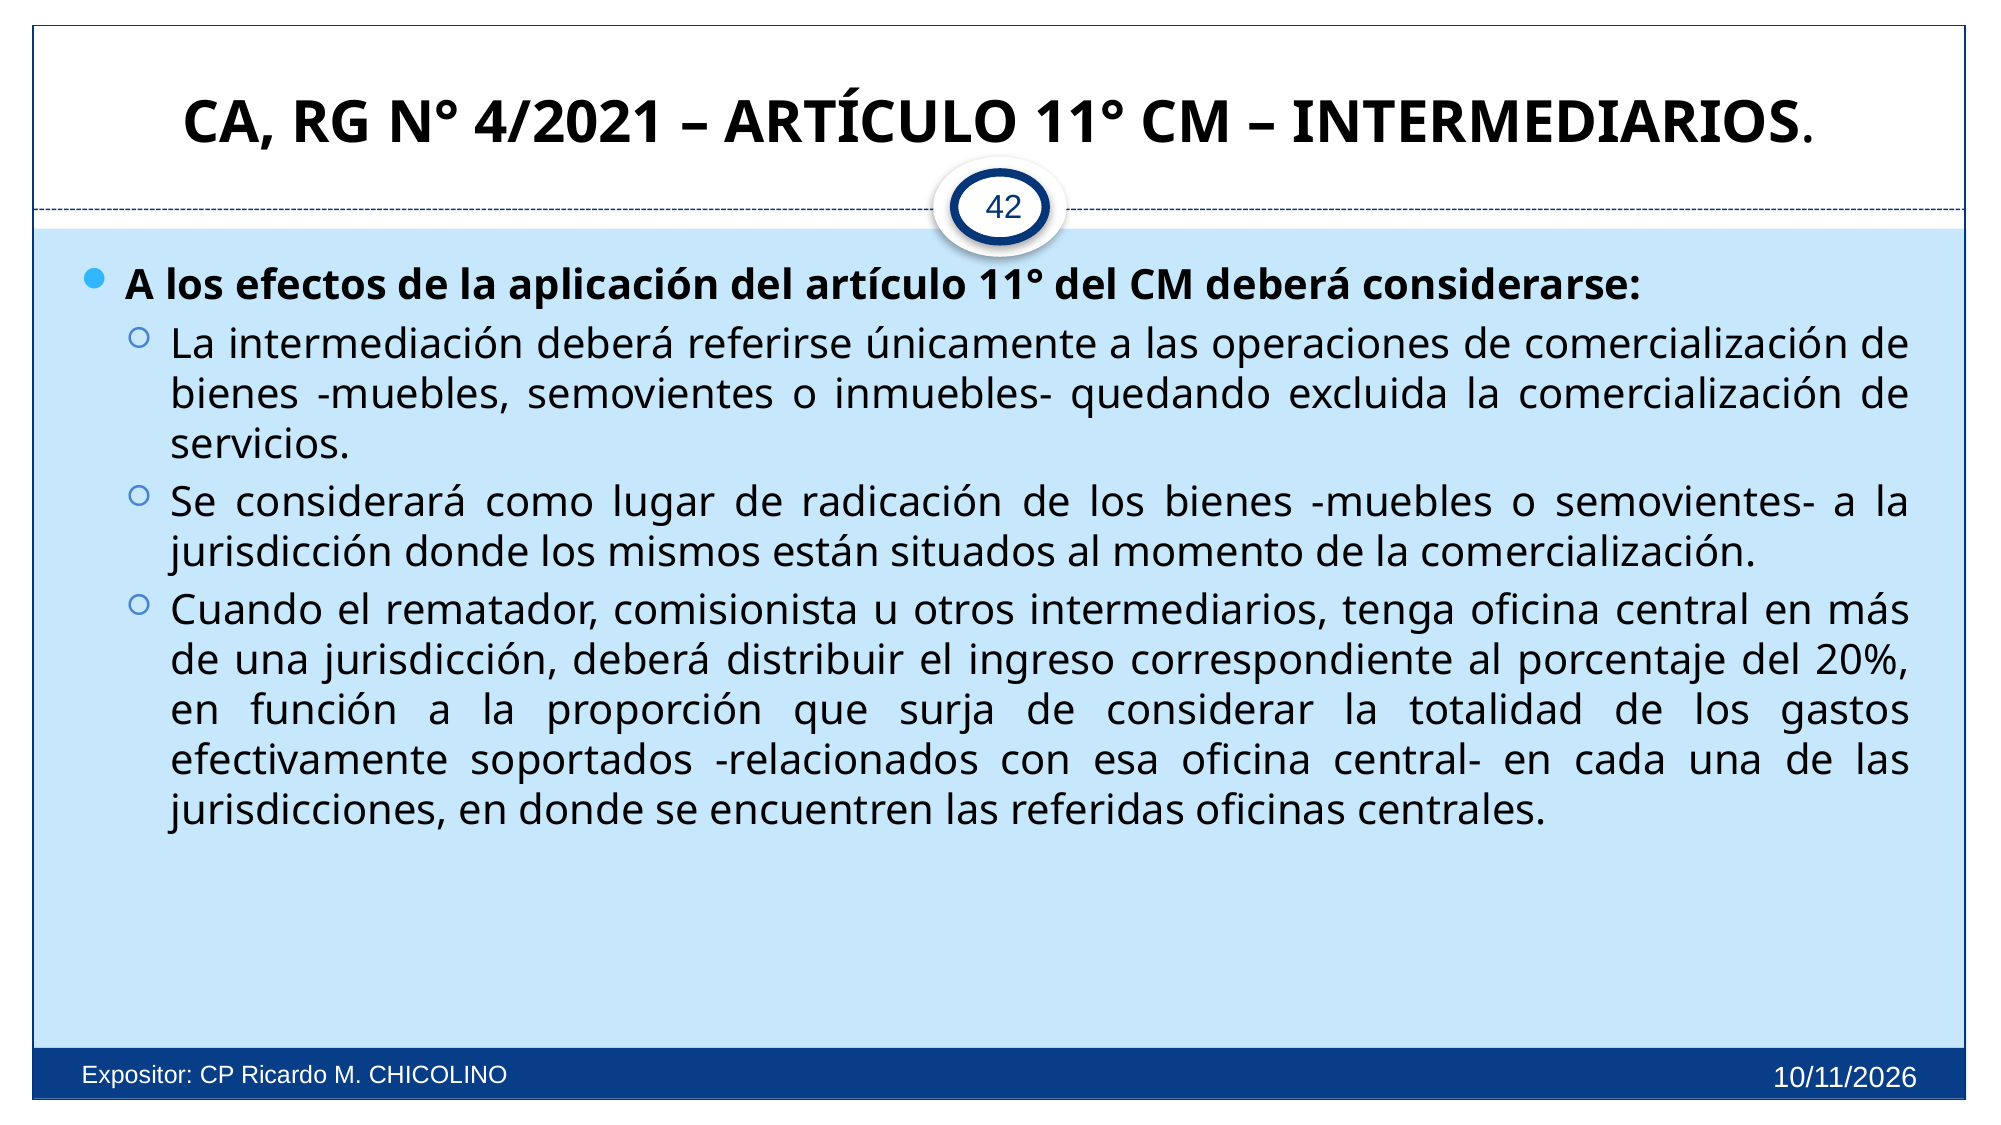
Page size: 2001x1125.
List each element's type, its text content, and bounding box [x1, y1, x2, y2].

slide_number 42 [954, 168, 1055, 241]
footer Expositor: CP Ricardo M. CHICOLINO [66, 1051, 850, 1112]
list A los efectos de la aplicación del artículo 11° del CM deberá considerarse: La intermediación deberá referirse únicamente a las operaciones de comercialización de bienes -muebles, semovientes o inmuebles- quedando excluida la comercialización de servicios. Se considerará como lugar de radicación de los bienes -muebles o semovientes- a la jurisdicción donde los mismos están situados al momento de la comercialización. Cuando el rematador, comisionista u otros intermediarios, tenga oficina central en más de una jurisdicción, deberá distribuir el ingreso correspondiente al porcentaje del 20%, en función a la proporción que surja de considerar la totalidad de los gastos efectivamente soportados -relacionados con esa oficina central- en cada una de las jurisdicciones, en donde se encuentren las referidas oficinas centrales. [66, 250, 1926, 1001]
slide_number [1266, 1050, 1933, 1111]
title CA, RG N° 4/2021 – ARTÍCULO 11° CM – INTERMEDIARIOS. [65, 37, 1933, 162]
